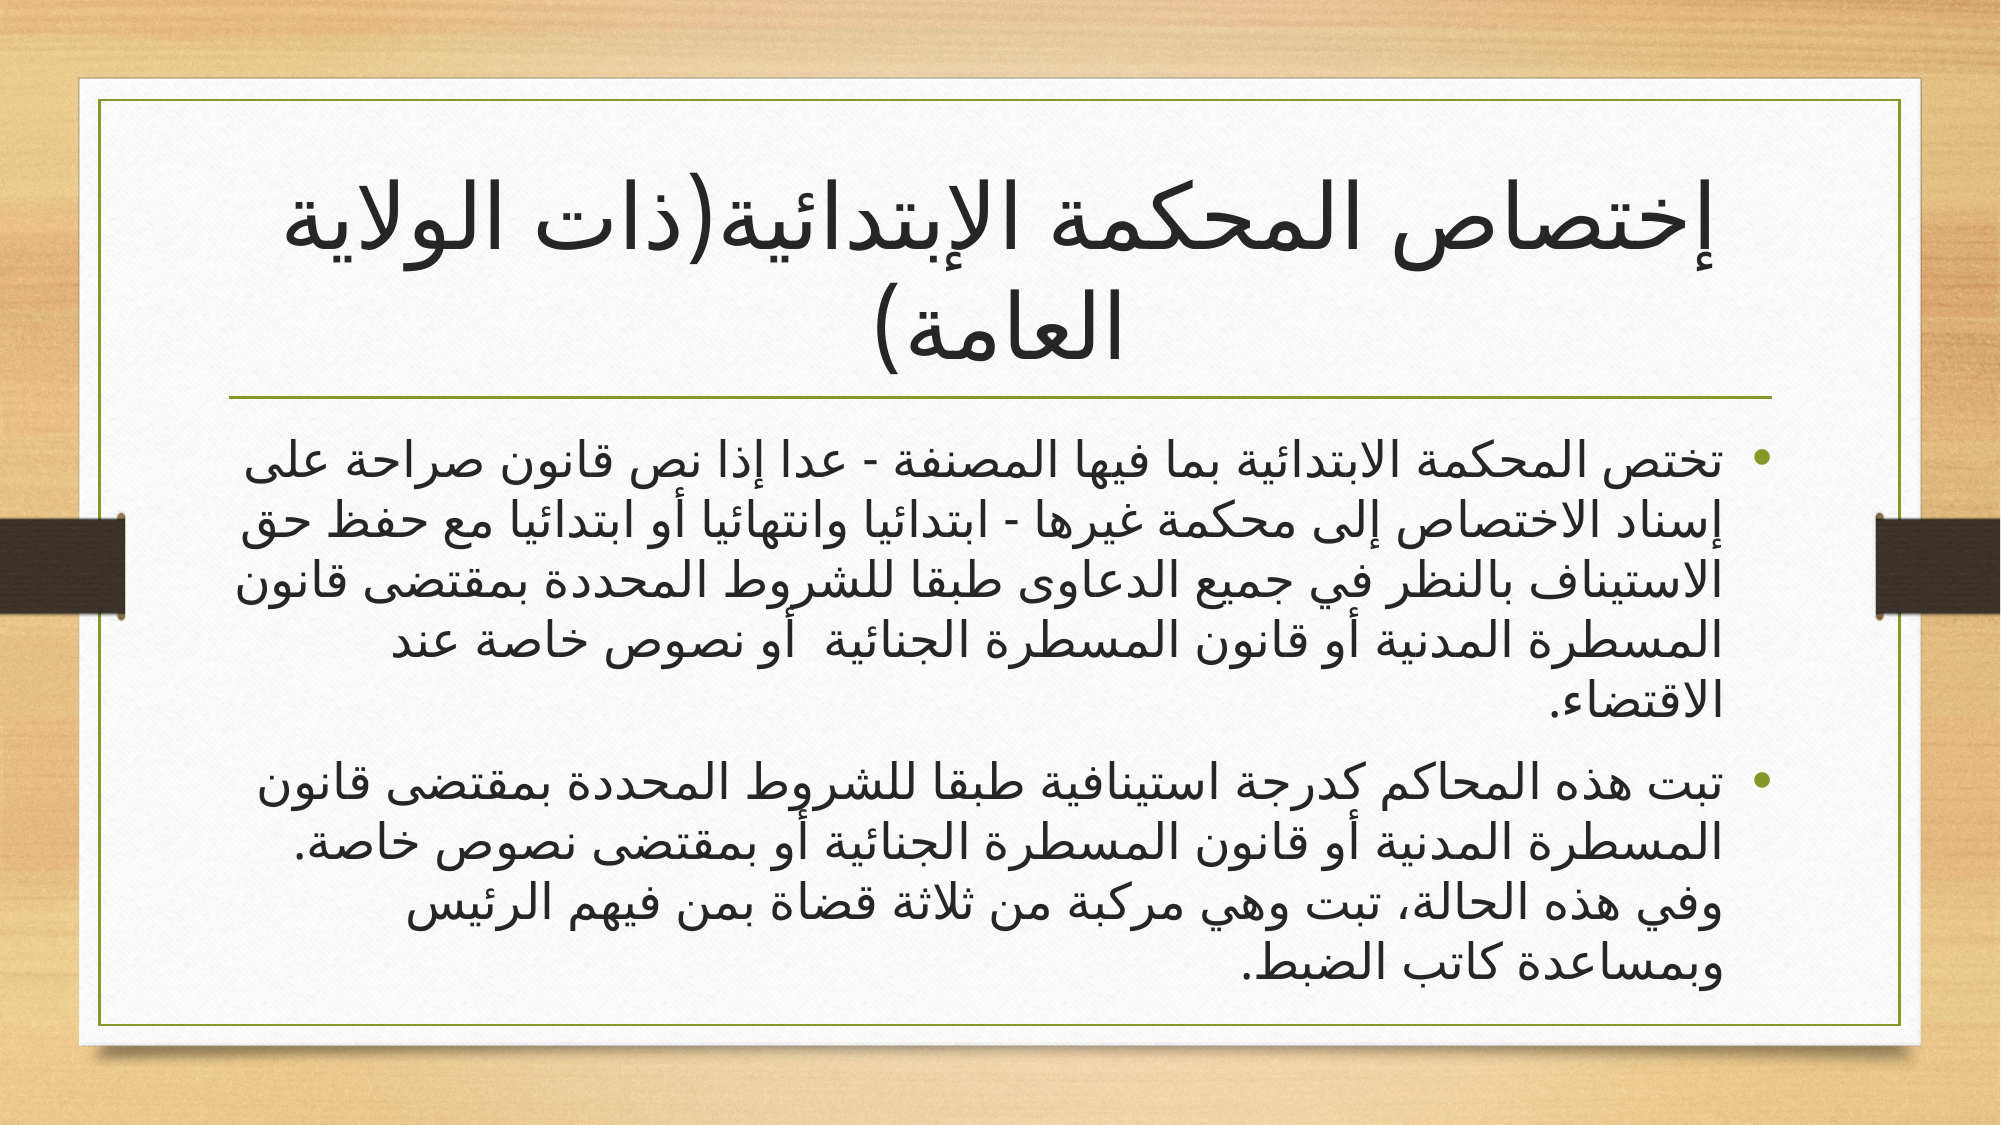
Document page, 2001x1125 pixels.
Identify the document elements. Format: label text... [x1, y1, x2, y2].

list تختص المحكمة الابتدائية بما فيها المصنفة - عدا إذا نص قانون صراحة على إسناد الاختصاص إلى محكمة غيرها - ابتدائيا وانتهائيا أو ابتدائيا مع حفظ حق الاستيناف بالنظر في جميع الدعاوى طبقا للشروط المحددة بمقتضى قانون المسطرة المدنية أو قانون المسطرة الجنائية أو نصوص خاصة عند الاقتضاء. تبت هذه المحاكم كدرجة استينافية طبقا للشروط المحددة بمقتضى قانون المسطرة المدنية أو قانون المسطرة الجنائية أو بمقتضى نصوص خاصة. وفي هذه الحالة، تبت وهي مركبة من ثلاثة قضاة بمن فيهم الرئيس وبمساعدة كاتب الضبط. [212, 419, 1788, 964]
picture [0, 0, 2001, 1125]
title إختصاص المحكمة الإبتدائية(ذات الولاية العامة) [212, 161, 1788, 375]
